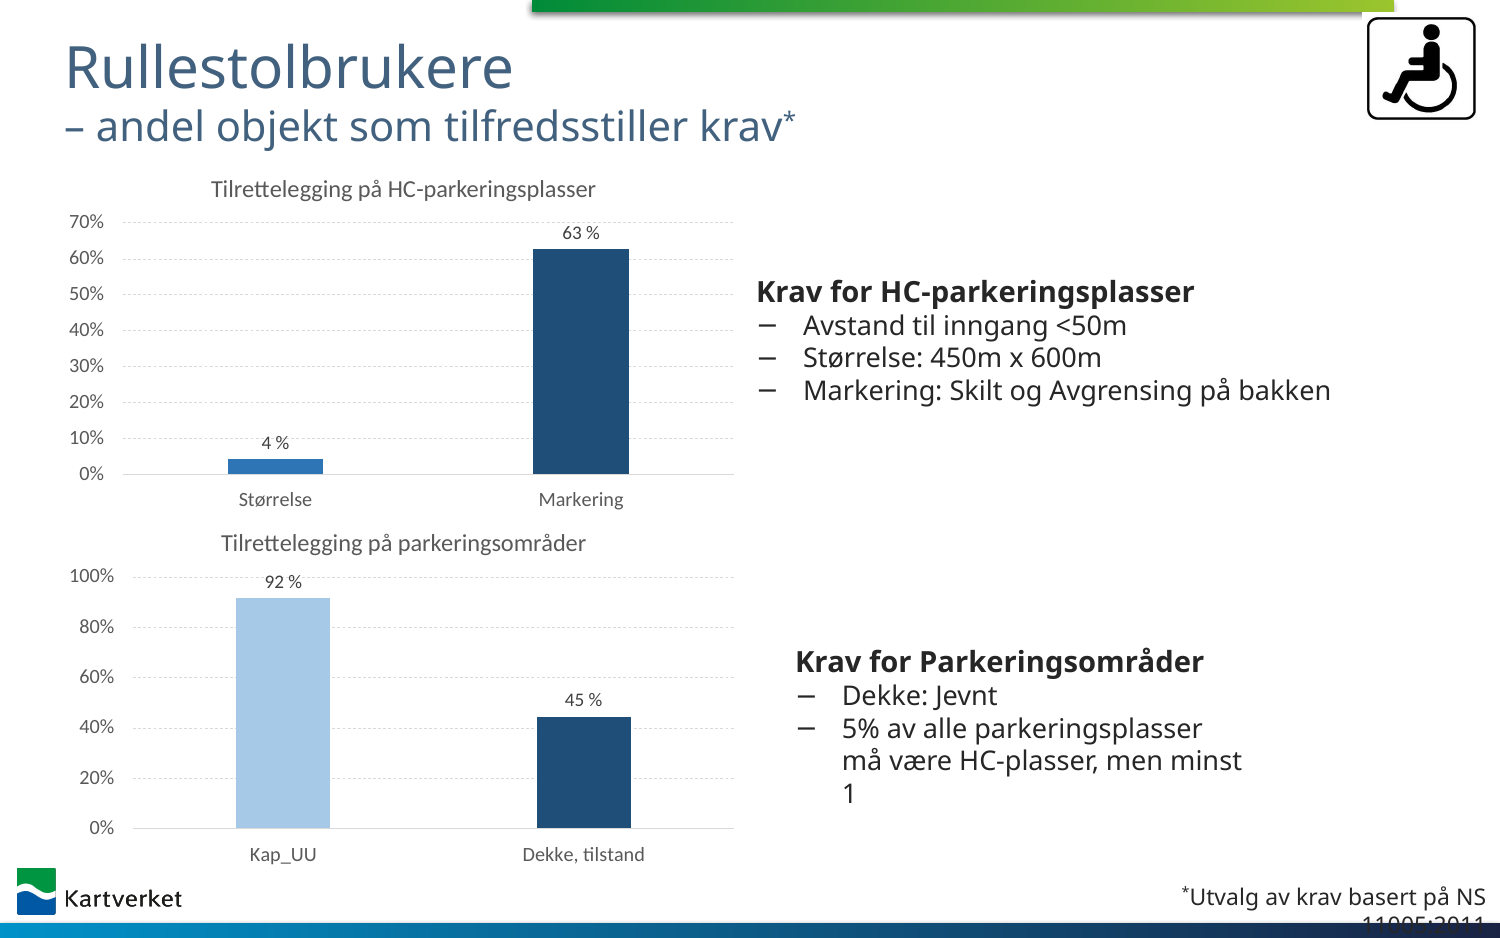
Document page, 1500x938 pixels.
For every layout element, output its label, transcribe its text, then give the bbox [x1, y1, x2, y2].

picture [1362, 12, 1481, 126]
text_box *Utvalg av krav basert på NS 11005:2011 [1068, 873, 1500, 938]
text_box Krav for HC-parkeringsplasser Avstand til inngang <50m Størrelse: 450m x 600m Markering: Skilt og Avgrensing på bakken [750, 265, 1346, 413]
text_box Krav for Parkeringsområder Dekke: Jevnt 5% av alle parkeringsplasser må være HC-plasser, men minst 1 [780, 636, 1261, 816]
text_box Rullestolbrukere – andel objekt som tilfredsstiller krav* [49, 25, 1431, 158]
picture [62, 166, 746, 519]
picture [62, 520, 746, 874]
